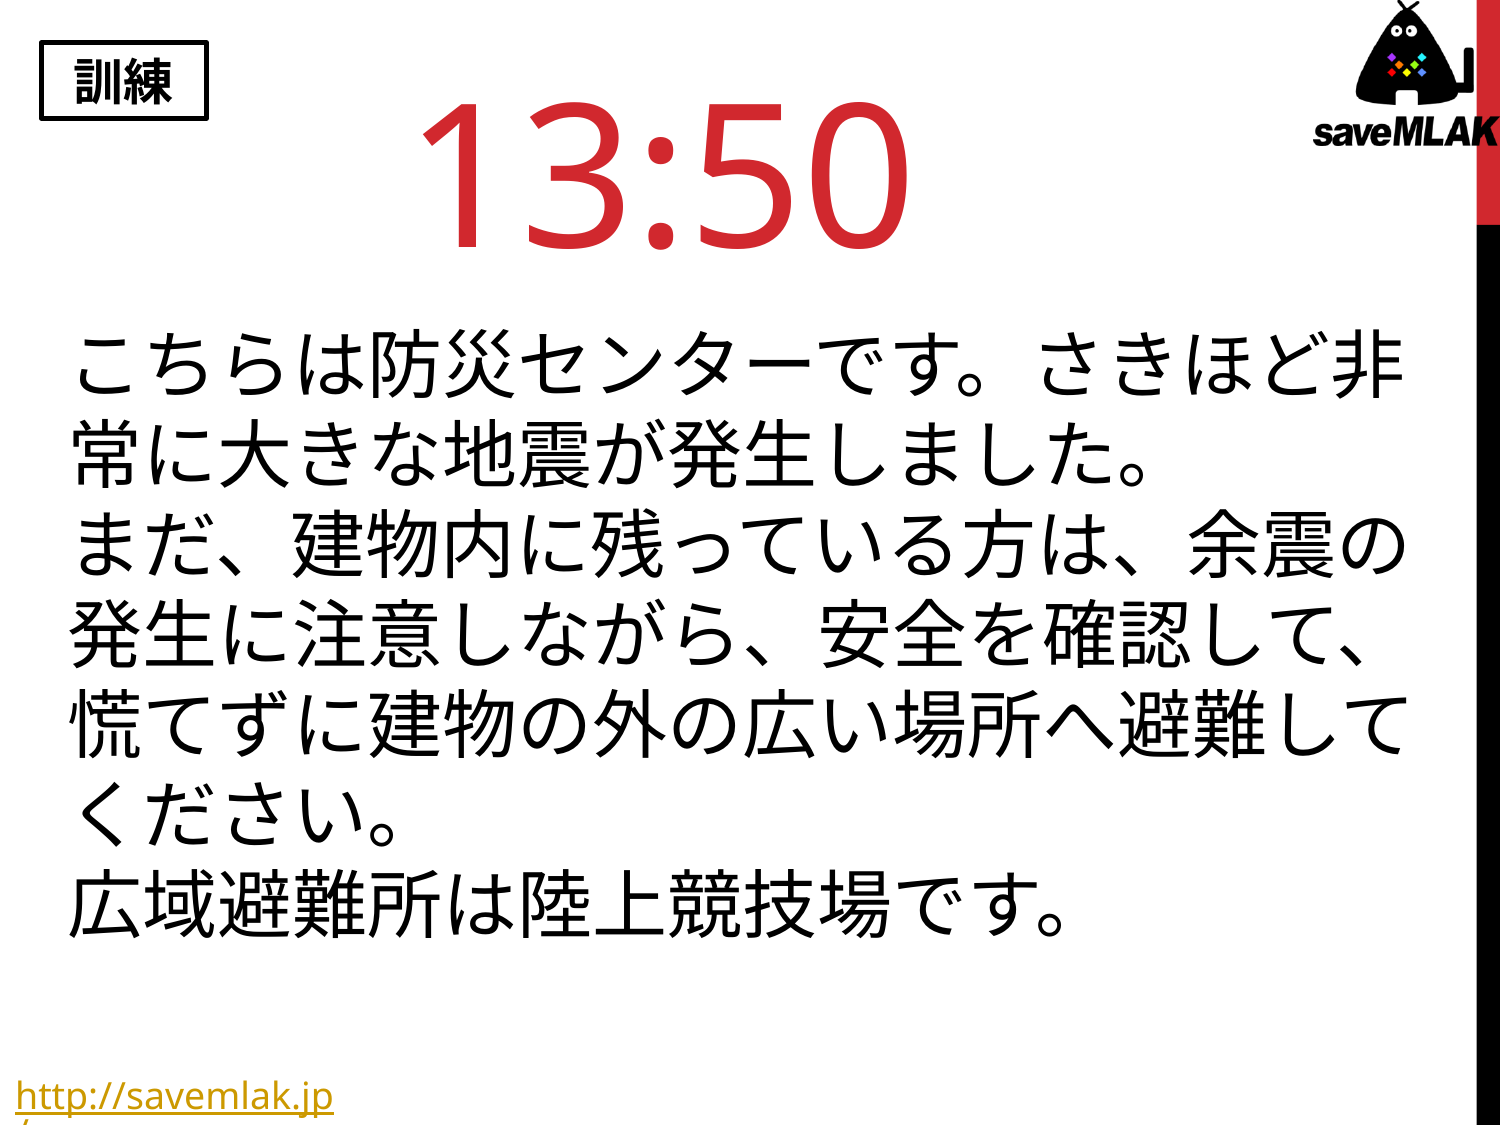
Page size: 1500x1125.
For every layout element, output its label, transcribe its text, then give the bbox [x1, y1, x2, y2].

text_box http://savemlak.jp/ [0, 1064, 352, 1125]
text_box こちらは防災センターです。さきほど非常に大きな地震が発生しました。 まだ、建物内に残っている方は、余震の発生に注意しながら、安全を確認して、慌てずに建物の外の広い場所へ避難してください。 広域避難所は陸上競技場です。 [28, 310, 1453, 871]
text_box 13:50 [42, 40, 1281, 114]
text_box 訓練 [41, 42, 207, 119]
picture [1313, 0, 1500, 146]
